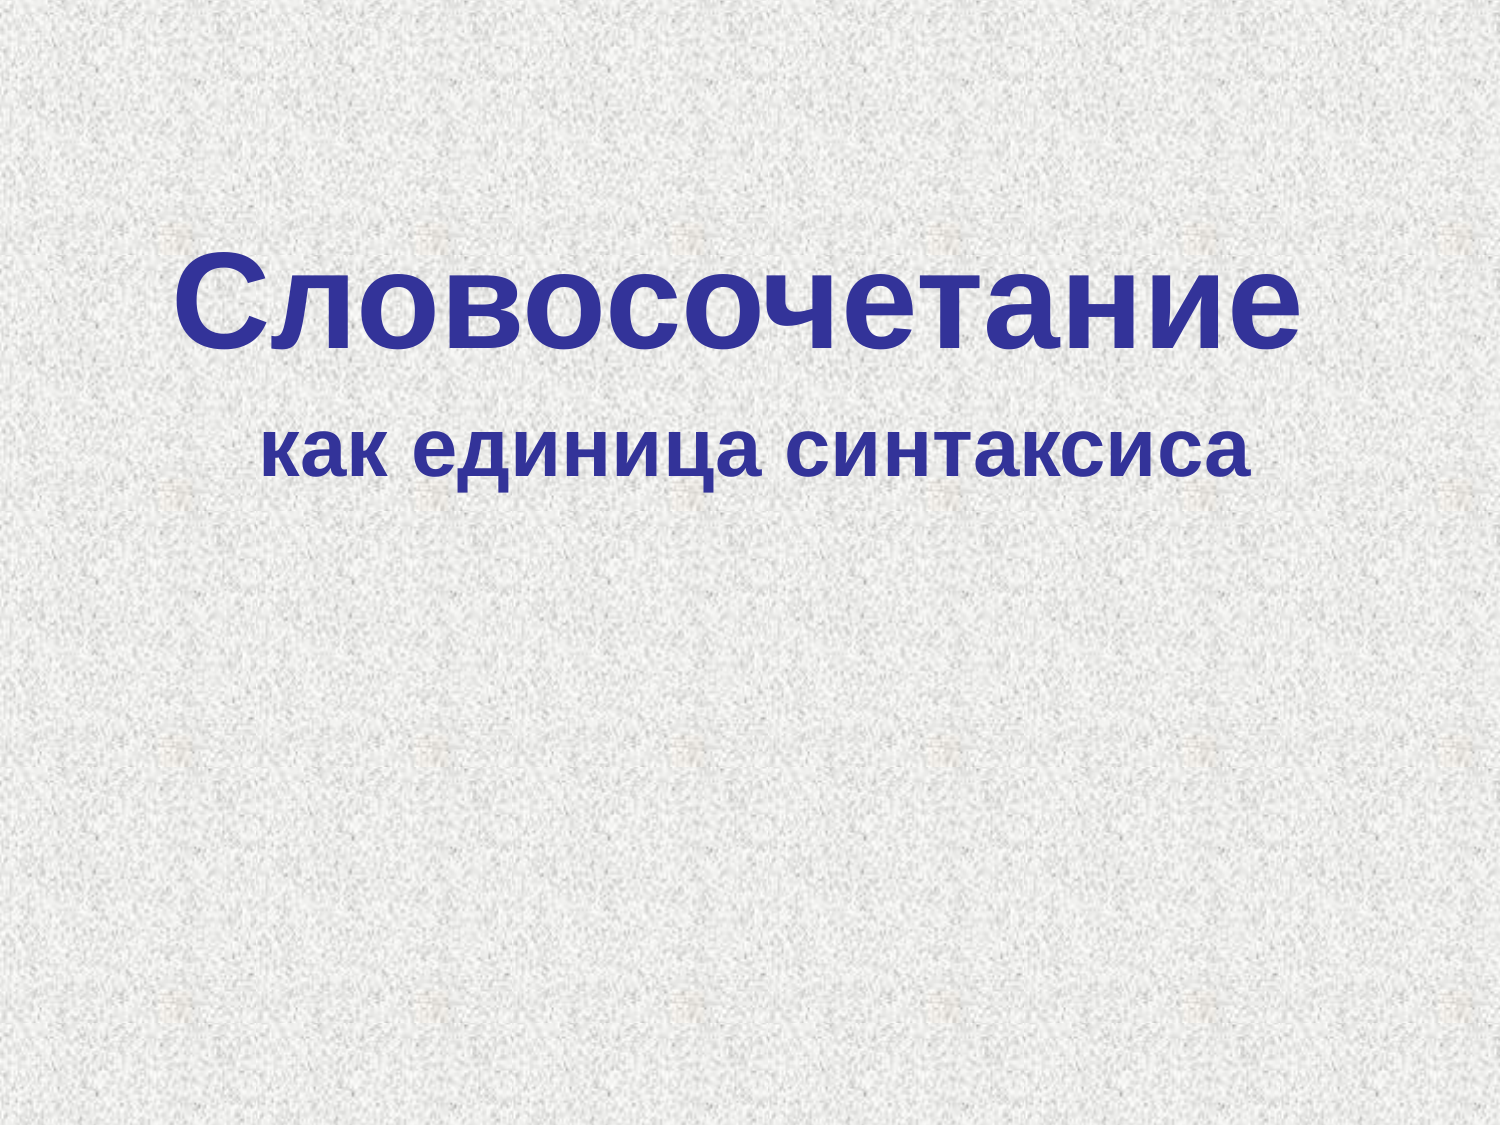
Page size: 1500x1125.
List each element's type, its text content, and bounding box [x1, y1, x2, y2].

subtitle как единица синтаксиса [229, 385, 1281, 674]
title Словосочетание [111, 172, 1388, 415]
picture [0, 0, 1500, 1125]
